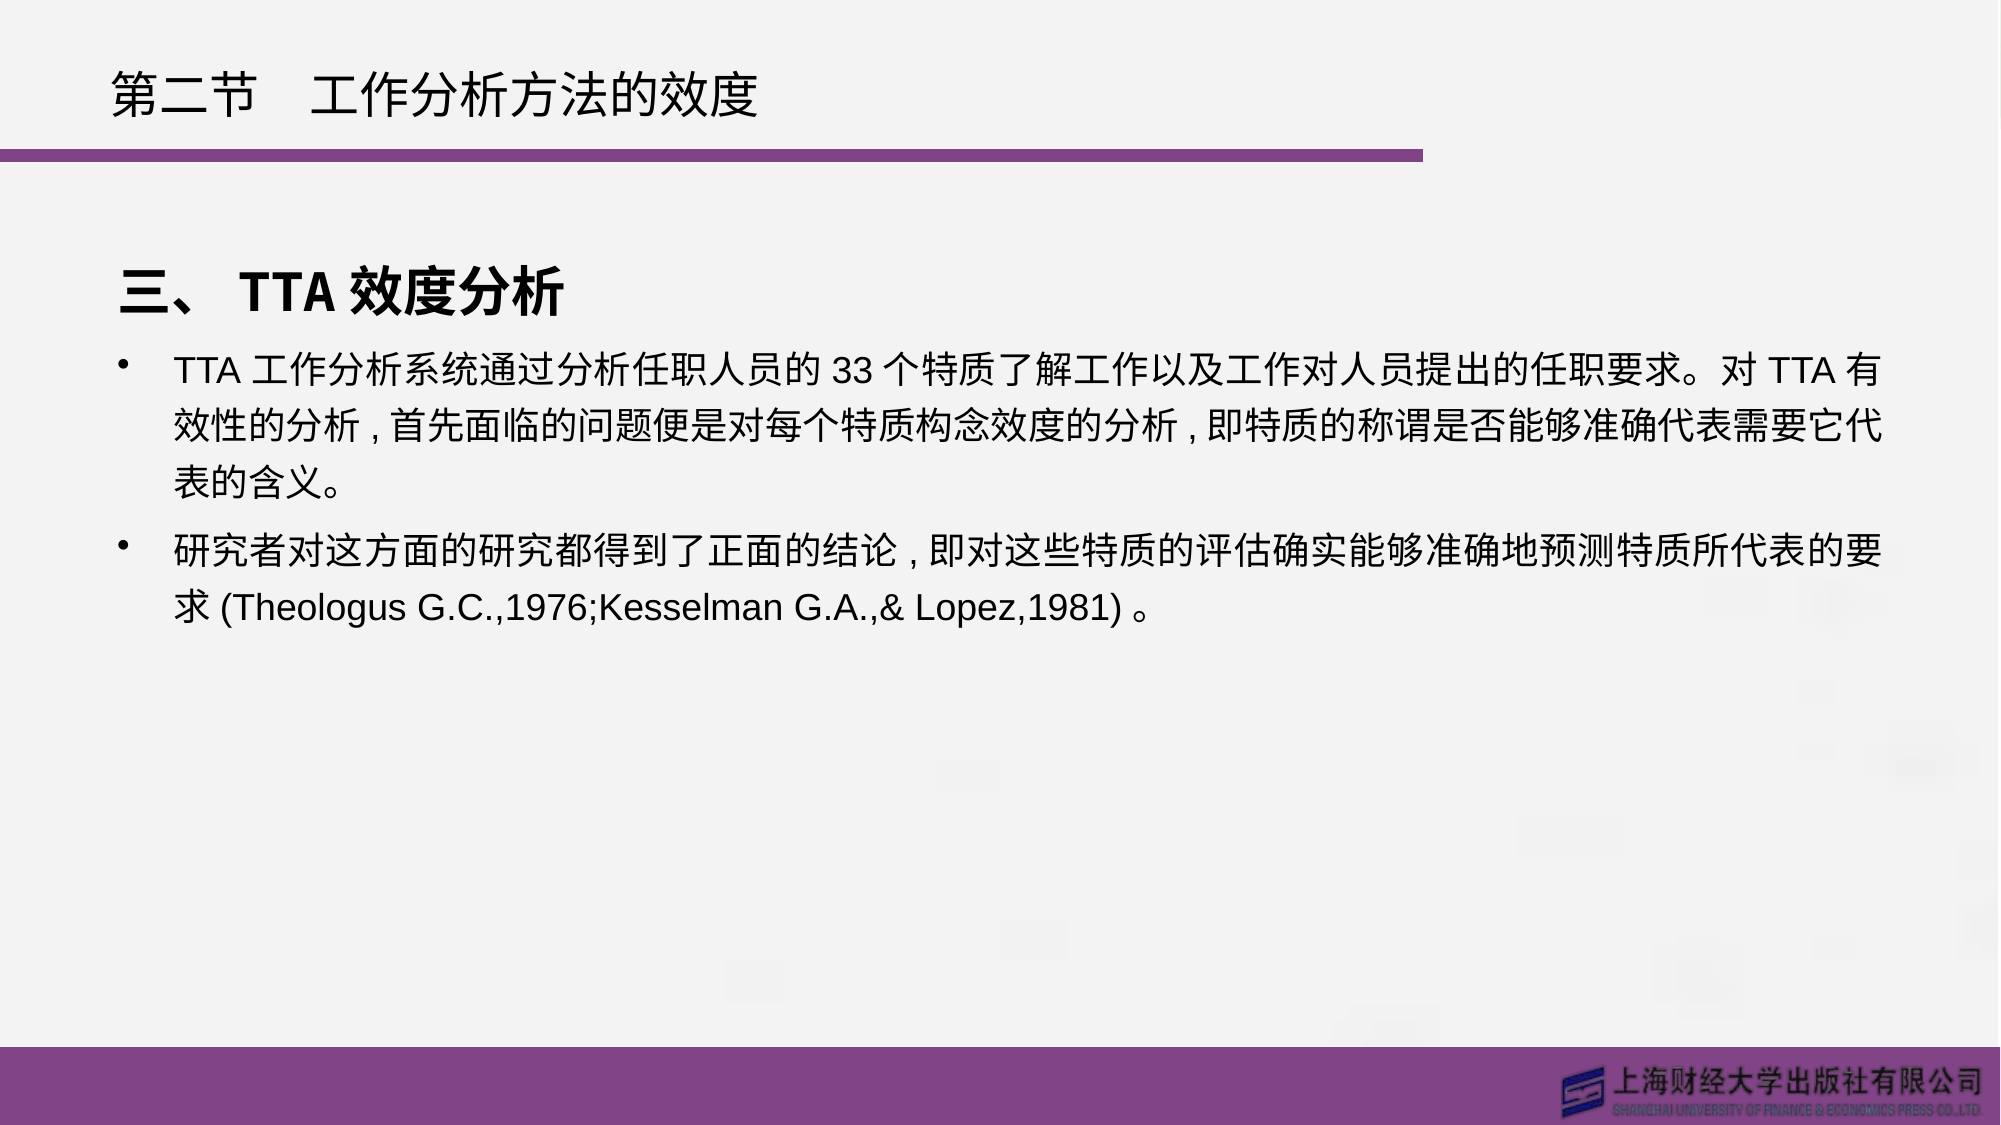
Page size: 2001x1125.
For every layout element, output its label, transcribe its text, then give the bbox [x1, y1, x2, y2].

picture [0, 0, 2001, 1125]
title 第二节 工作分析方法的效度 [94, 42, 1451, 146]
list 三、TTA效度分析 TTA工作分析系统通过分析任职人员的33个特质了解工作以及工作对人员提出的任职要求。对TTA有效性的分析,首先面临的问题便是对每个特质构念效度的分析,即特质的称谓是否能够准确代表需要它代表的含义。 研究者对这方面的研究都得到了正面的结论,即对这些特质的评估确实能够准确地预测特质所代表的要求(Theologus G.C.,1976;Kesselman G.A.,& Lopez,1981)。 [102, 233, 1898, 1032]
